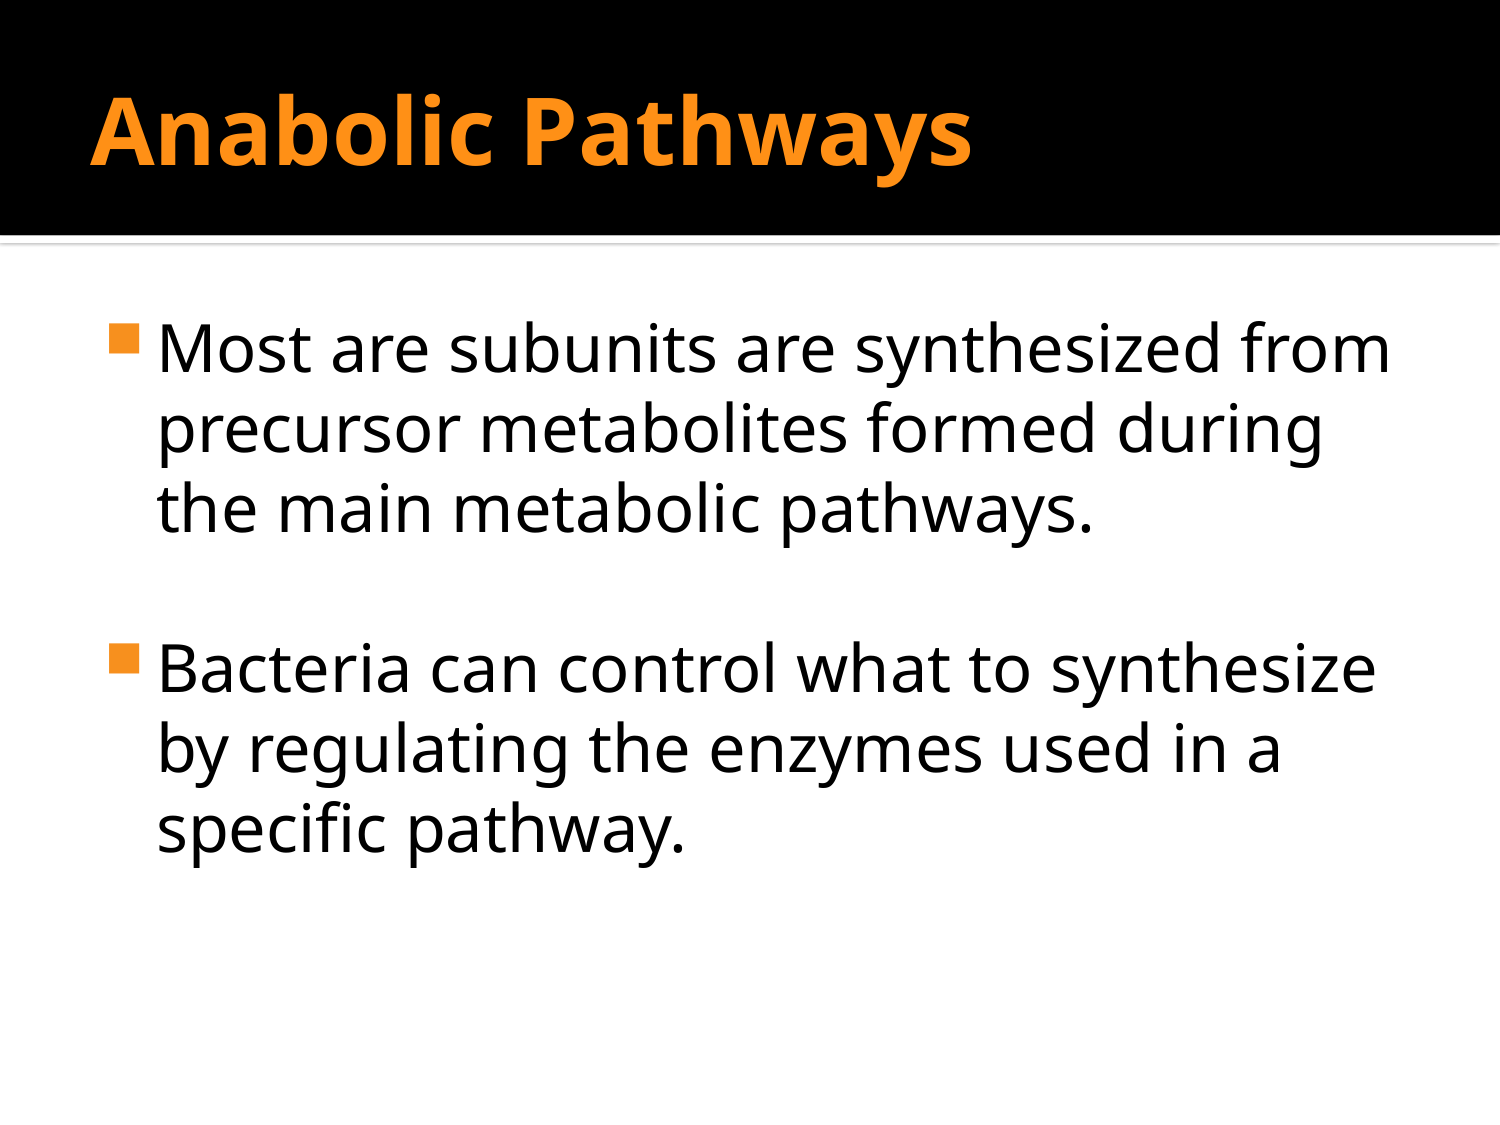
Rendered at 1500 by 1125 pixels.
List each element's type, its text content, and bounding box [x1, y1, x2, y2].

title Anabolic Pathways [75, 25, 1425, 231]
list Most are subunits are synthesized from precursor metabolites formed during the main metabolic pathways. Bacteria can control what to synthesize by regulating the enzymes used in a specific pathway. [75, 291, 1425, 1050]
